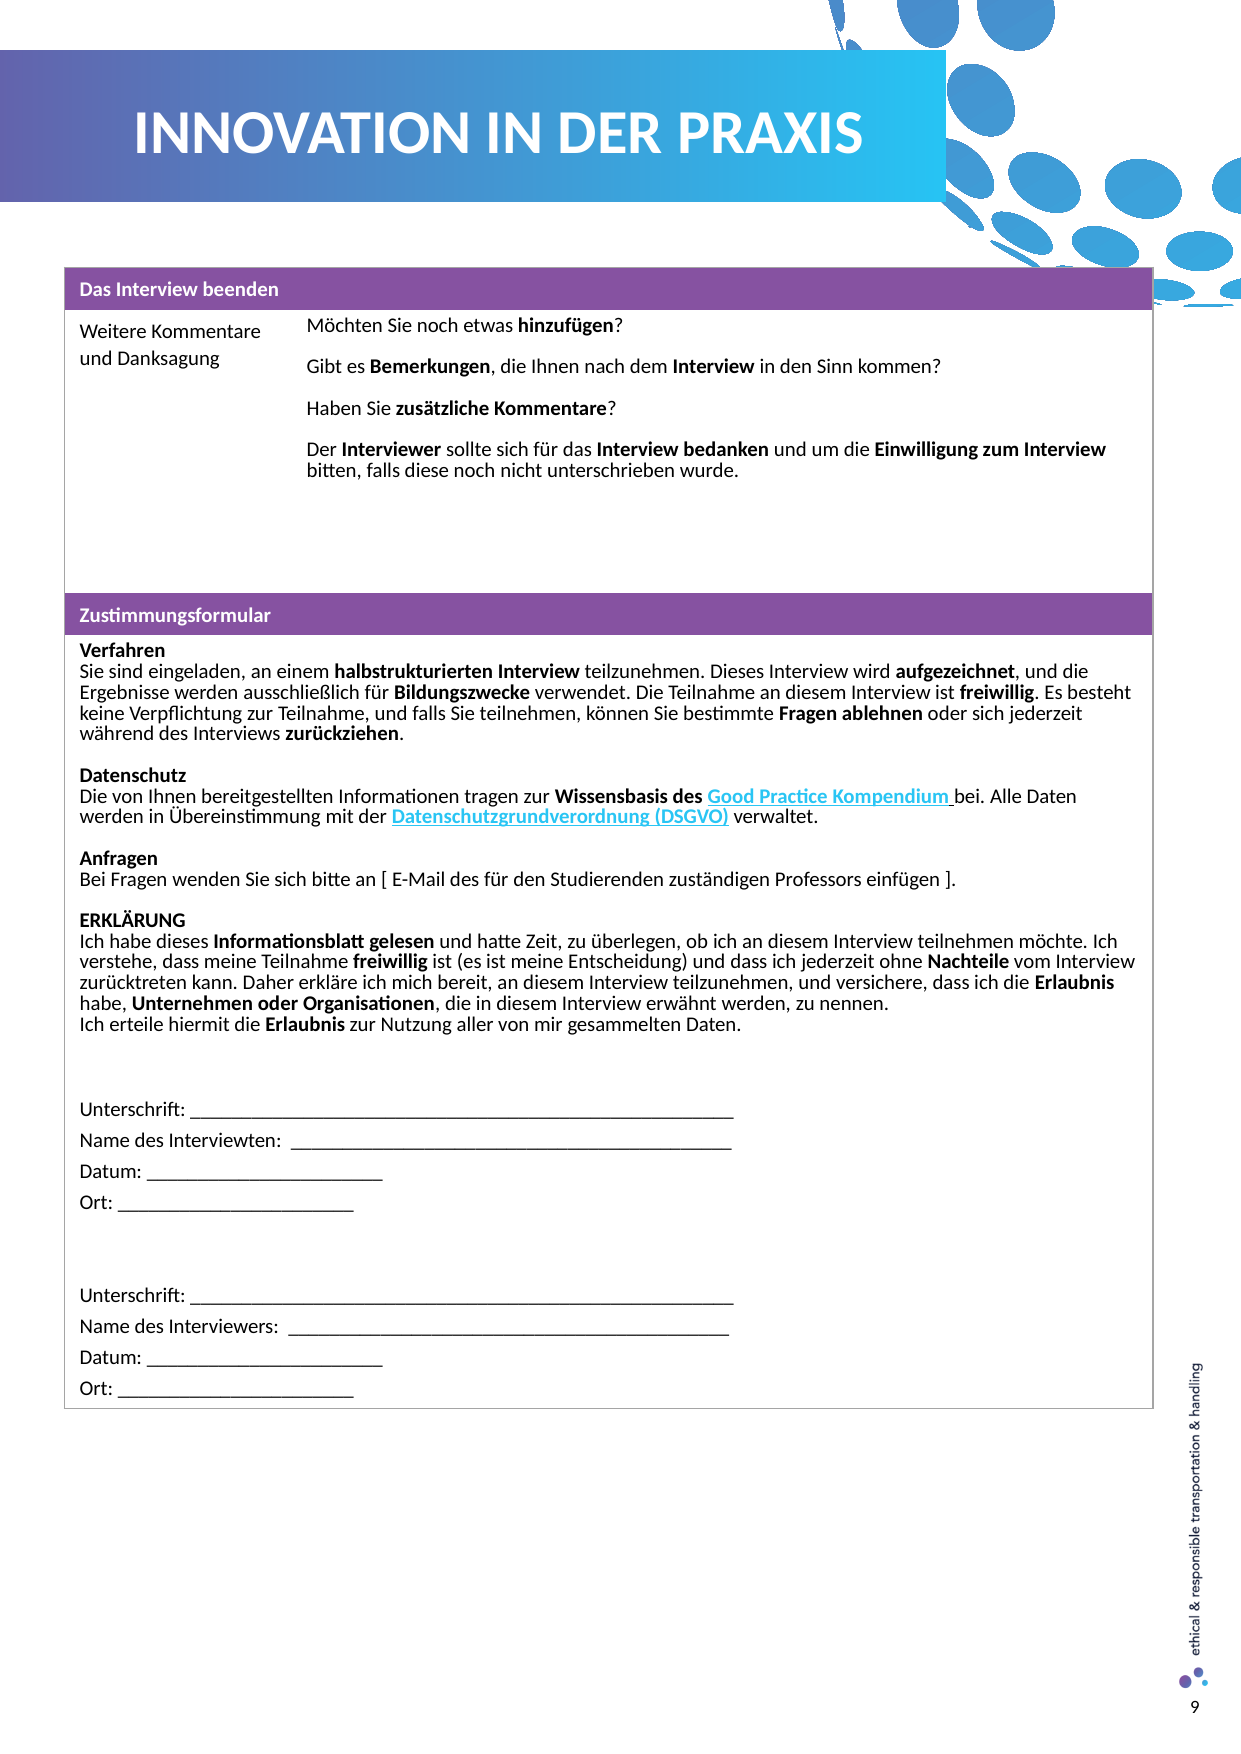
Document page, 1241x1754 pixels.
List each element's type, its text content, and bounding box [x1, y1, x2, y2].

text_box [946, 138, 994, 199]
text_box [897, 0, 959, 48]
table_cell Verfahren Sie sind eingeladen, an einem halbstrukturierten Interview teilzunehmen. Dieses Interview wird aufgezeichnet, und die Ergebnisse werden ausschließlich für Bildungszwecke verwendet. Die Teilnahme an diesem Interview ist freiwillig. Es besteht keine Verpflichtung zur Teilnahme, und falls Sie teilnehmen, können Sie bestimmte Fragen ablehnen oder sich jederzeit während des Interviews zurückziehen. Datenschutz Die von Ihnen bereitgestellten Informationen tragen zur Wissensbasis des Good Practice Kompendium bei. Alle Daten werden in Übereinstimmung mit der Datenschutzgrundverordnung (DSGVO) verwaltet. Anfragen Bei Fragen wenden Sie sich bitte an [ E-Mail des für den Studierenden zuständigen Professors einfügen ]. ERKLÄRUNG Ich habe dieses Informationsblatt gelesen und hatte Zeit, zu überlegen, ob ich an diesem Interview teilnehmen möchte. Ich verstehe, dass meine Teilnahme freiwillig ist (es ist meine Entscheidung) und dass ich jederzeit ohne Nachteile vom Interview zurücktreten kann. Daher erkläre ich mich bereit, an diesem Interview teilzunehmen, und versichere, dass ich die Erlaubnis habe, Unternehmen oder Organisationen, die in diesem Interview erwähnt werden, zu nennen. Ich erteile hiermit die Erlaubnis zur Nutzung aller von mir gesammelten Daten. Unterschrift: _____________________________________________________ Name des Interviewten: ___________________________________________ Datum: _______________________ Ort: _______________________ Unterschrift: _____________________________________________________ Name des Interviewers: ___________________________________________ Datum: _______________________ Ort: _______________________ [65, 635, 1152, 1408]
table_cell Weitere Kommentare und Danksagung [65, 310, 292, 593]
text_box [1166, 231, 1233, 271]
text_box [1072, 226, 1139, 267]
text_box [977, 0, 1055, 51]
list INNOVATION IN DER PRAXIS [0, 50, 946, 202]
table_cell Möchten Sie noch etwas hinzufügen? Gibt es Bemerkungen, die Ihnen nach dem Interview in den Sinn kommen? Haben Sie zusätzliche Kommentare? Der Interviewer sollte sich für das Interview bedanken und um die Einwilligung zum Interview bitten, falls diese noch nicht unterschrieben wurde. [292, 310, 1152, 593]
text_box [947, 64, 1015, 137]
text_box [846, 39, 862, 50]
text_box [991, 211, 1053, 255]
text_box [1105, 159, 1182, 219]
text_box [941, 191, 984, 231]
text_box [1212, 157, 1241, 214]
picture [1179, 1357, 1217, 1680]
table_header Das Interview beenden [65, 268, 1152, 310]
table_cell Zustimmungsformular [65, 593, 1152, 635]
text_box [990, 240, 1040, 267]
text_box [1220, 278, 1241, 299]
text_box [828, 0, 845, 50]
slide_number 9 [1153, 1676, 1215, 1736]
text_box [1154, 279, 1195, 301]
text_box [1008, 152, 1081, 213]
